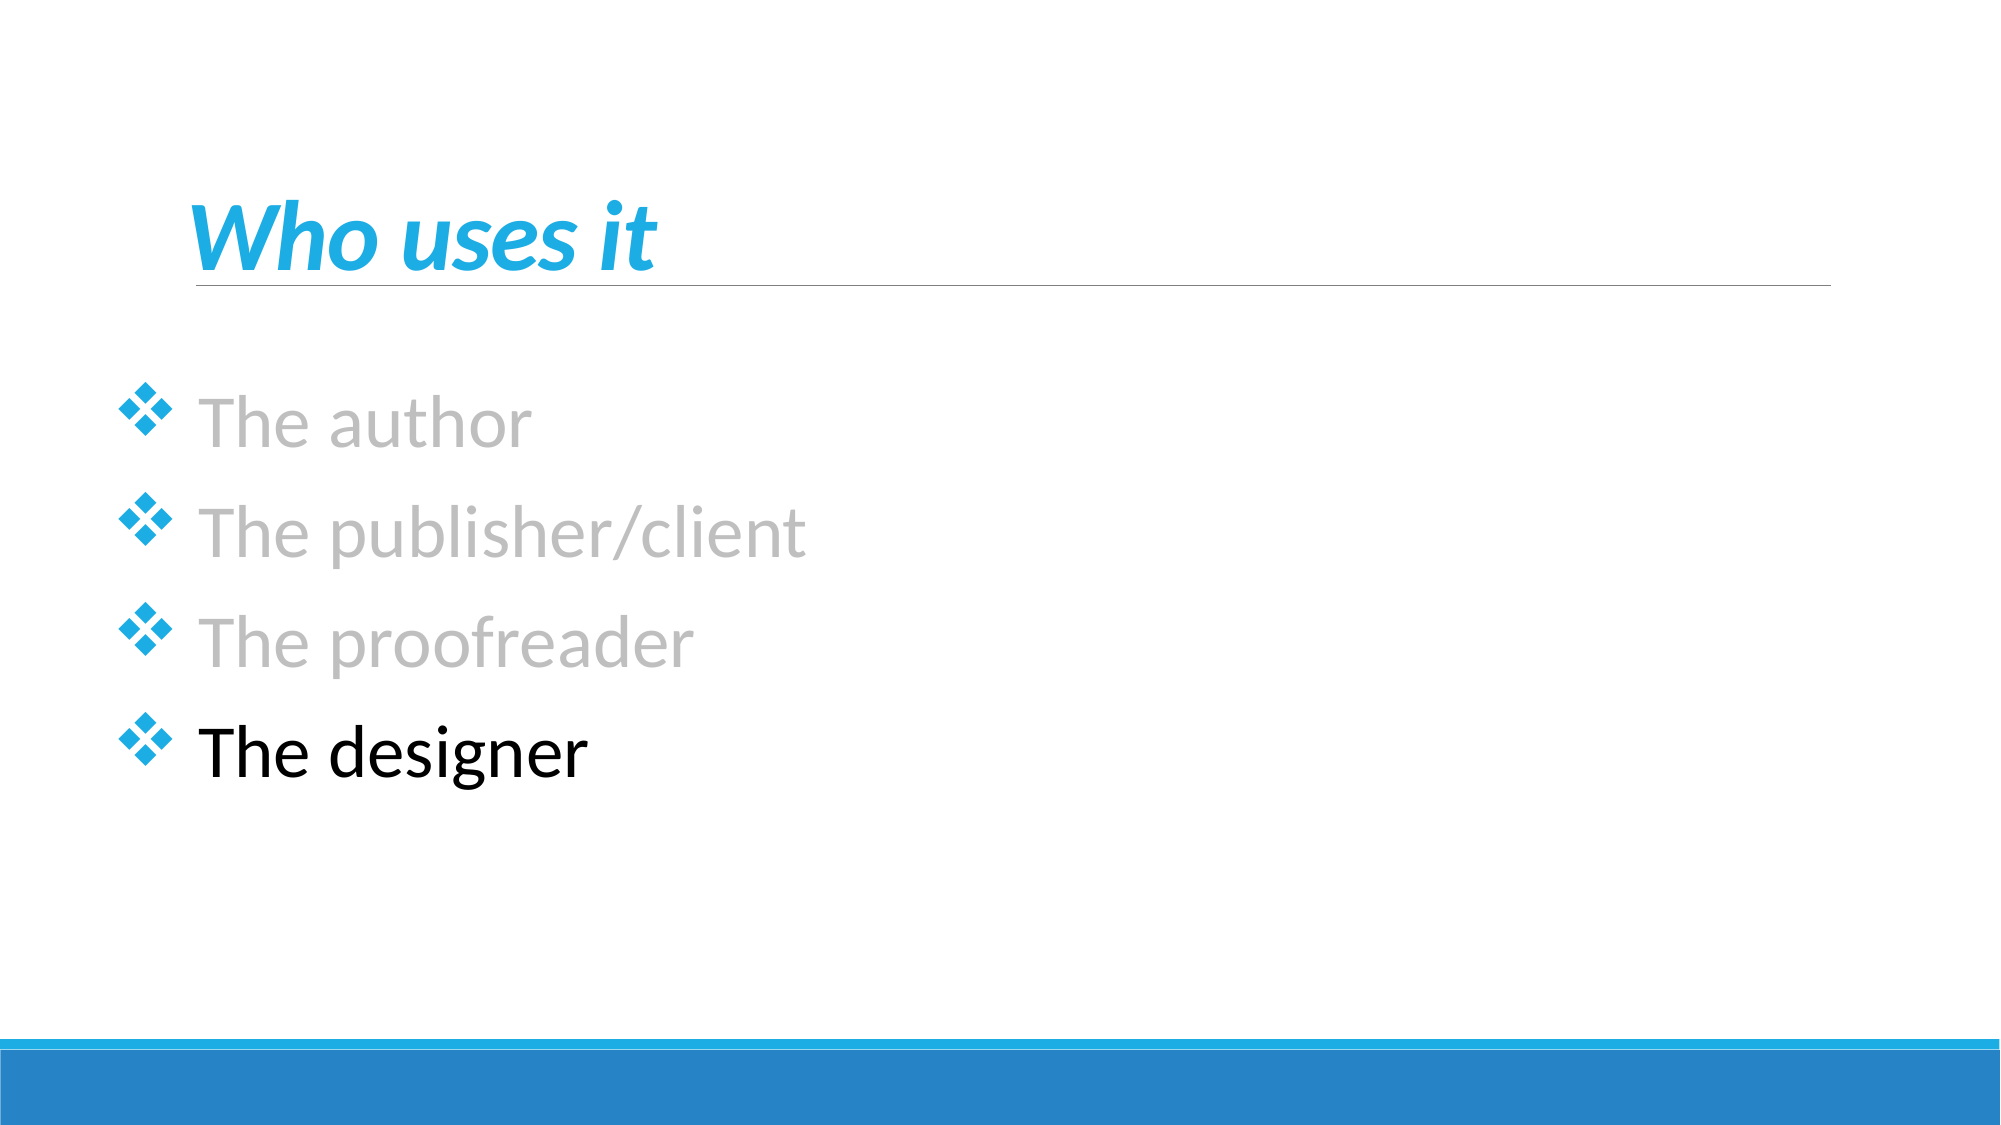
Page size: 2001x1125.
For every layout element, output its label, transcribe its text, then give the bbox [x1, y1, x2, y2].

title Who uses it [171, 85, 1584, 299]
list The author The publisher/client The proofreader The designer [112, 375, 1935, 1021]
